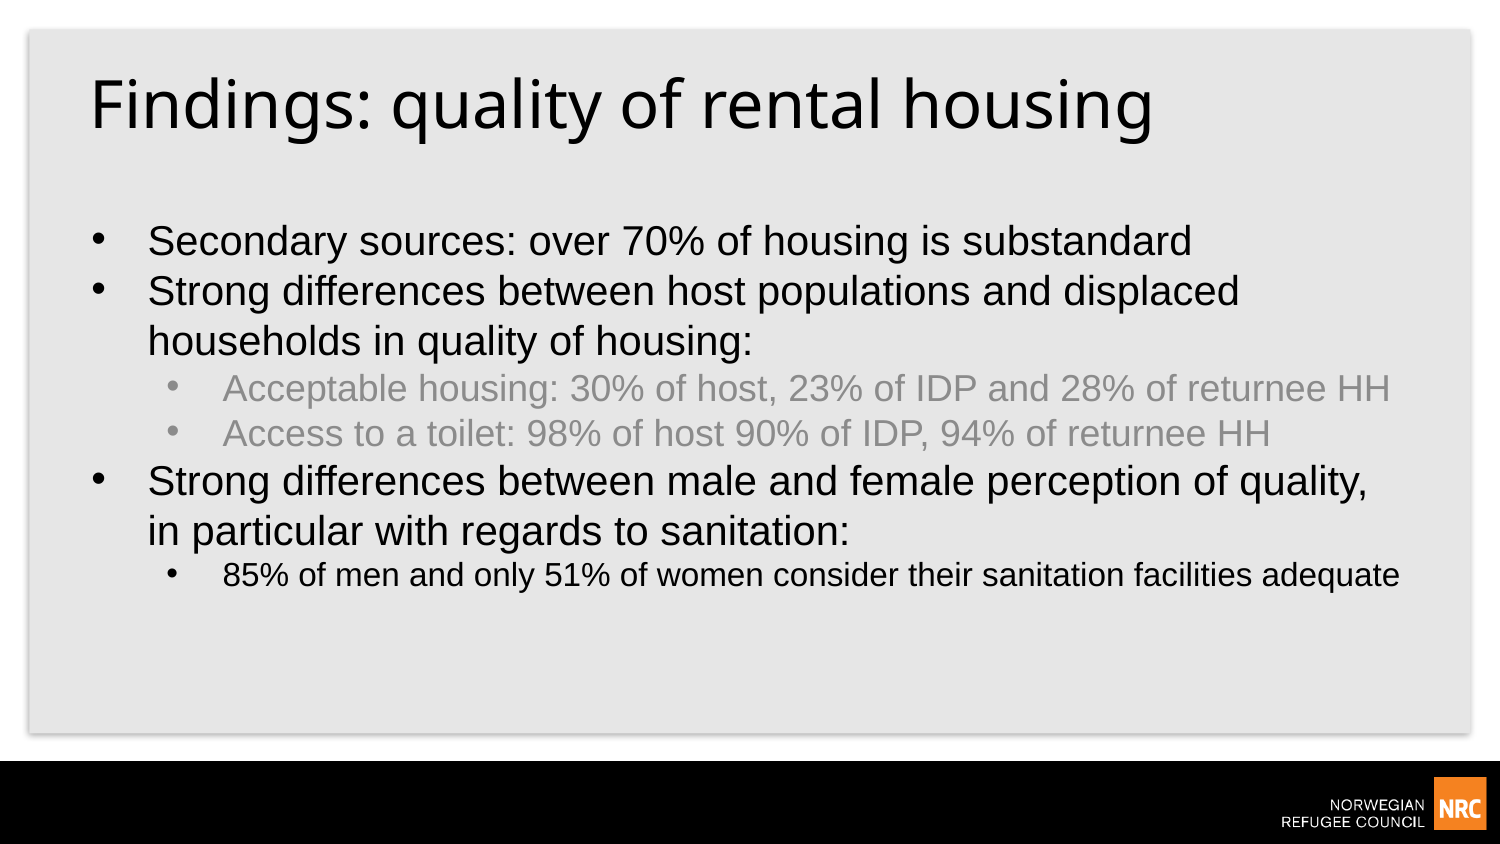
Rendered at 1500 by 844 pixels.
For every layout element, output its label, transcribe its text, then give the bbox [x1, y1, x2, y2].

title Findings: quality of rental housing [75, 54, 1425, 196]
subtitle Secondary sources: over 70% of housing is substandard Strong differences between host populations and displaced households in quality of housing: Acceptable housing: 30% of host, 23% of IDP and 28% of returnee HH Access to a toilet: 98% of host 90% of IDP, 94% of returnee HH Strong differences between male and female perception of quality, in particular with regards to sanitation: 85% of men and only 51% of women consider their sanitation facilities adequate [76, 206, 1425, 689]
